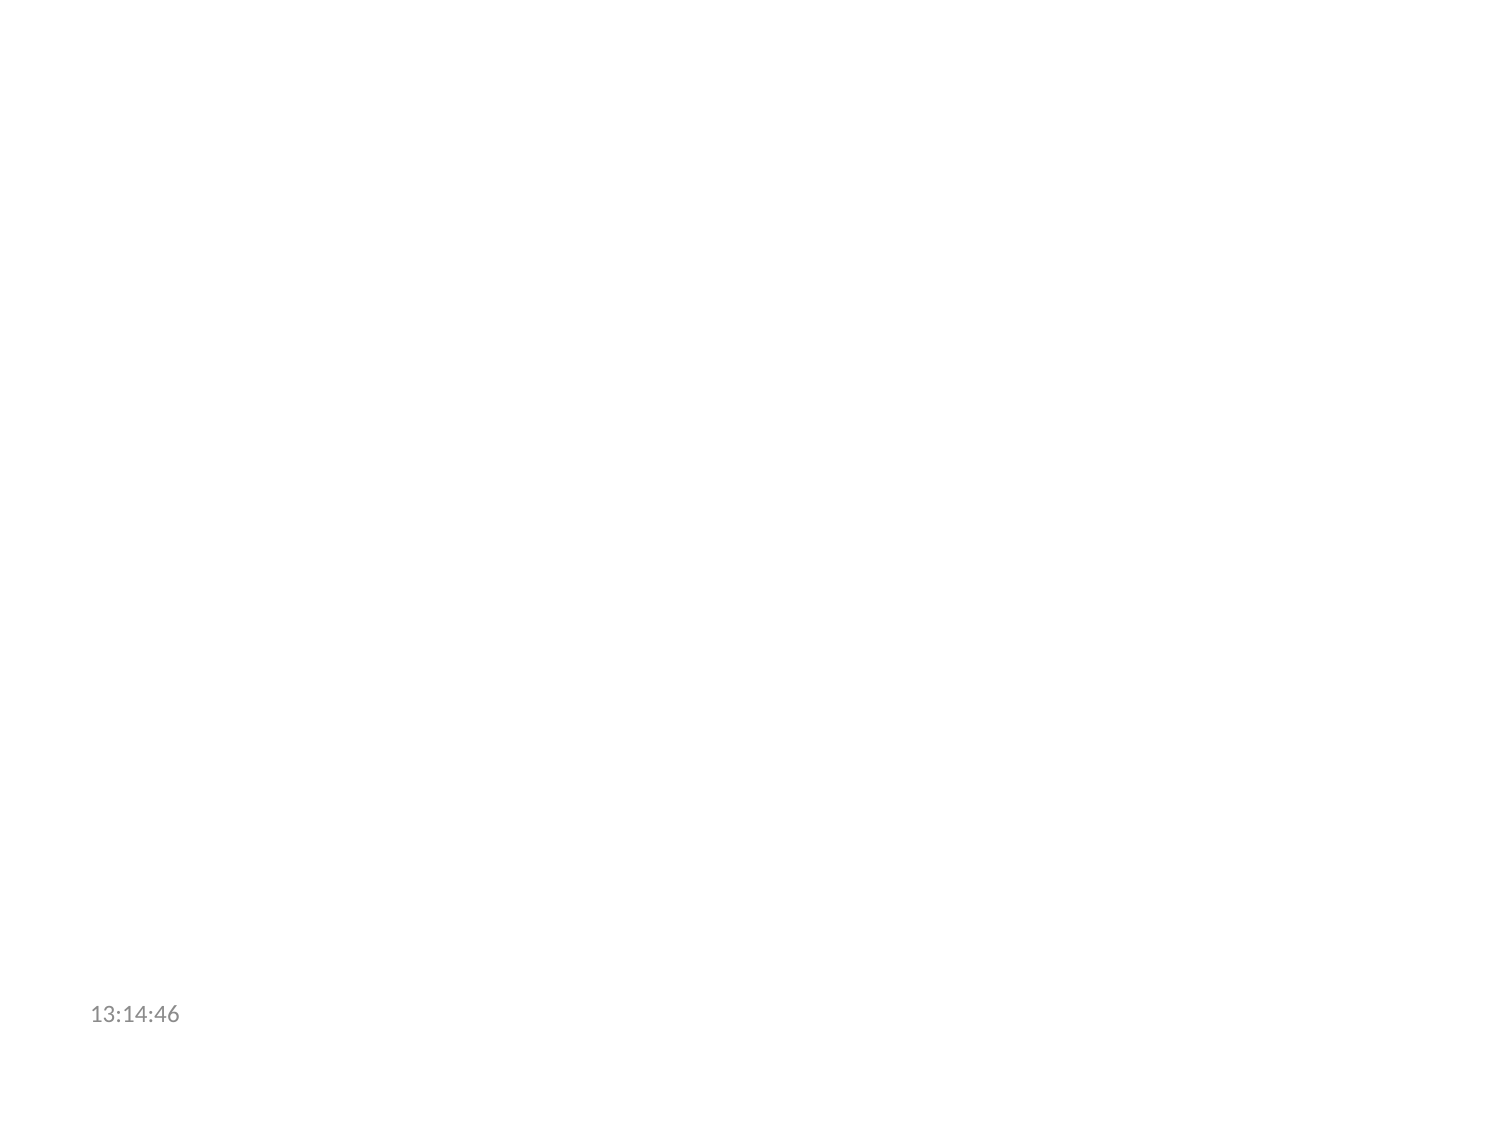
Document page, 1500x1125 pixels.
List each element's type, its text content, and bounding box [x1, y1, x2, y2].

text_box 15:35:09 [75, 982, 425, 1043]
